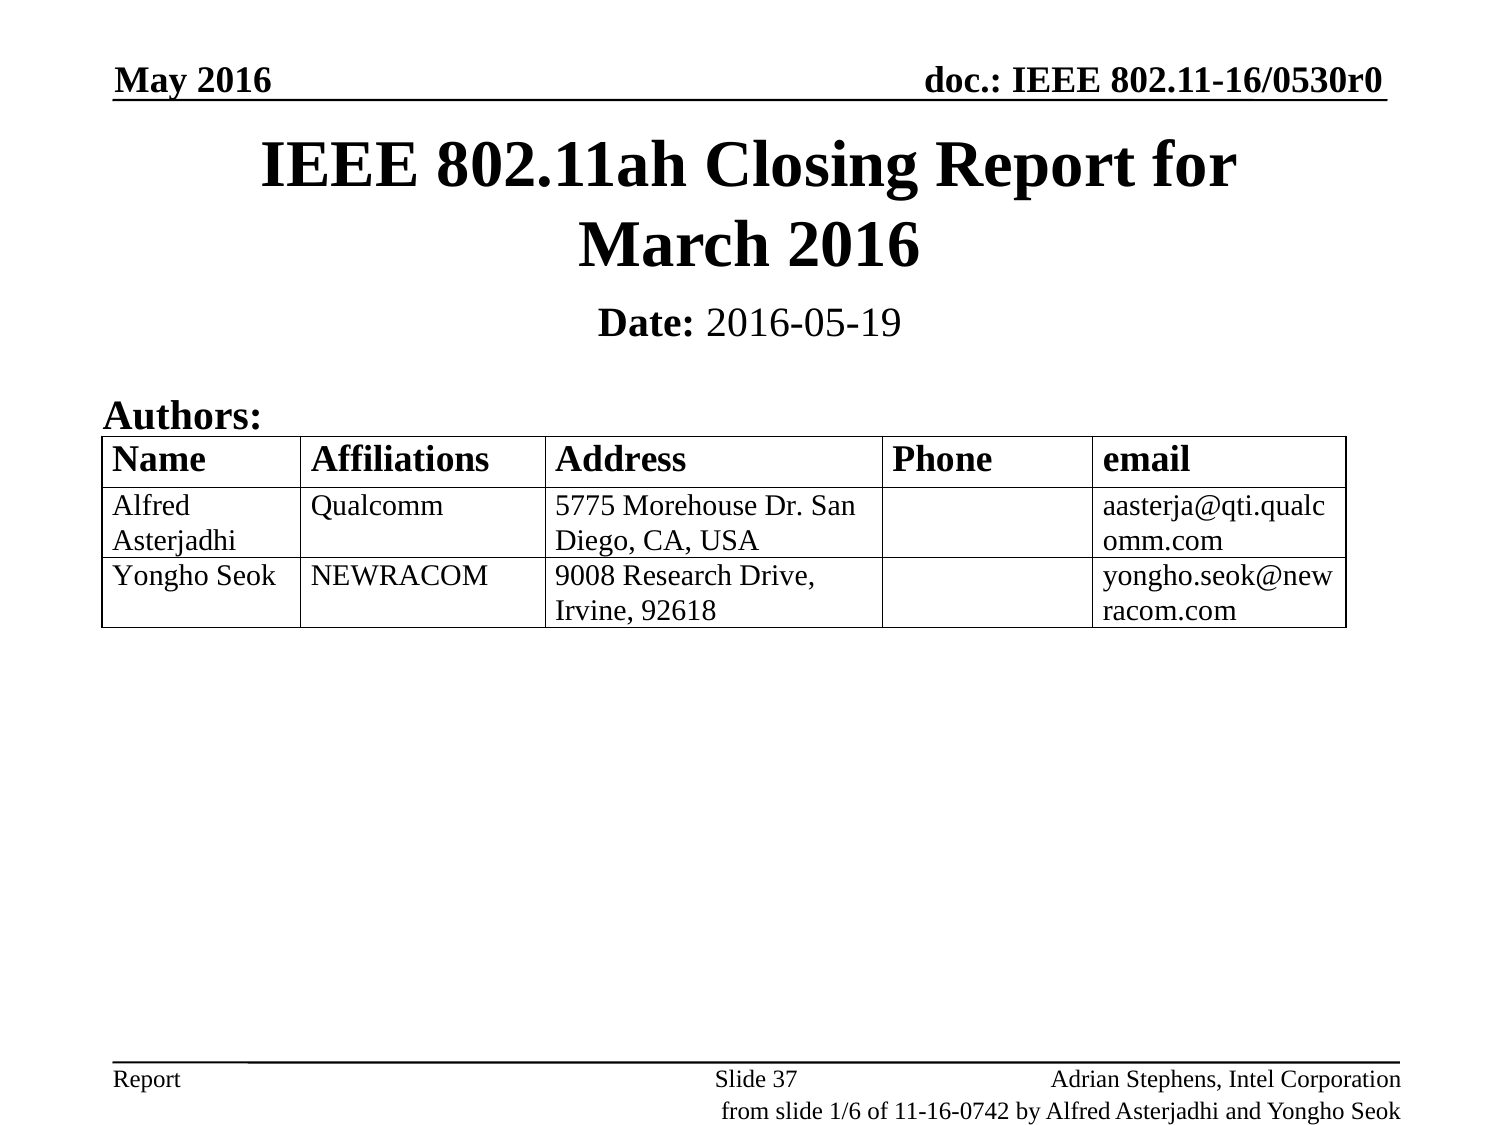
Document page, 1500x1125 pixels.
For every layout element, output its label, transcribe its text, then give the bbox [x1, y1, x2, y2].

footer Adrian Stephens, Intel Corporation [1041, 1074, 1402, 1087]
text_box Authors: [87, 380, 325, 435]
list Date: 2016-05-19 [112, 287, 1388, 350]
slide_number Slide 37 [711, 1074, 801, 1087]
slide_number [114, 54, 374, 101]
title IEEE 802.11ah Closing Report for March 2016 [112, 112, 1388, 287]
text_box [87, 435, 1407, 1065]
text_box from slide 1/6 of 11-16-0742 by Alfred Asterjadhi and Yongho Seok [343, 1087, 1417, 1125]
